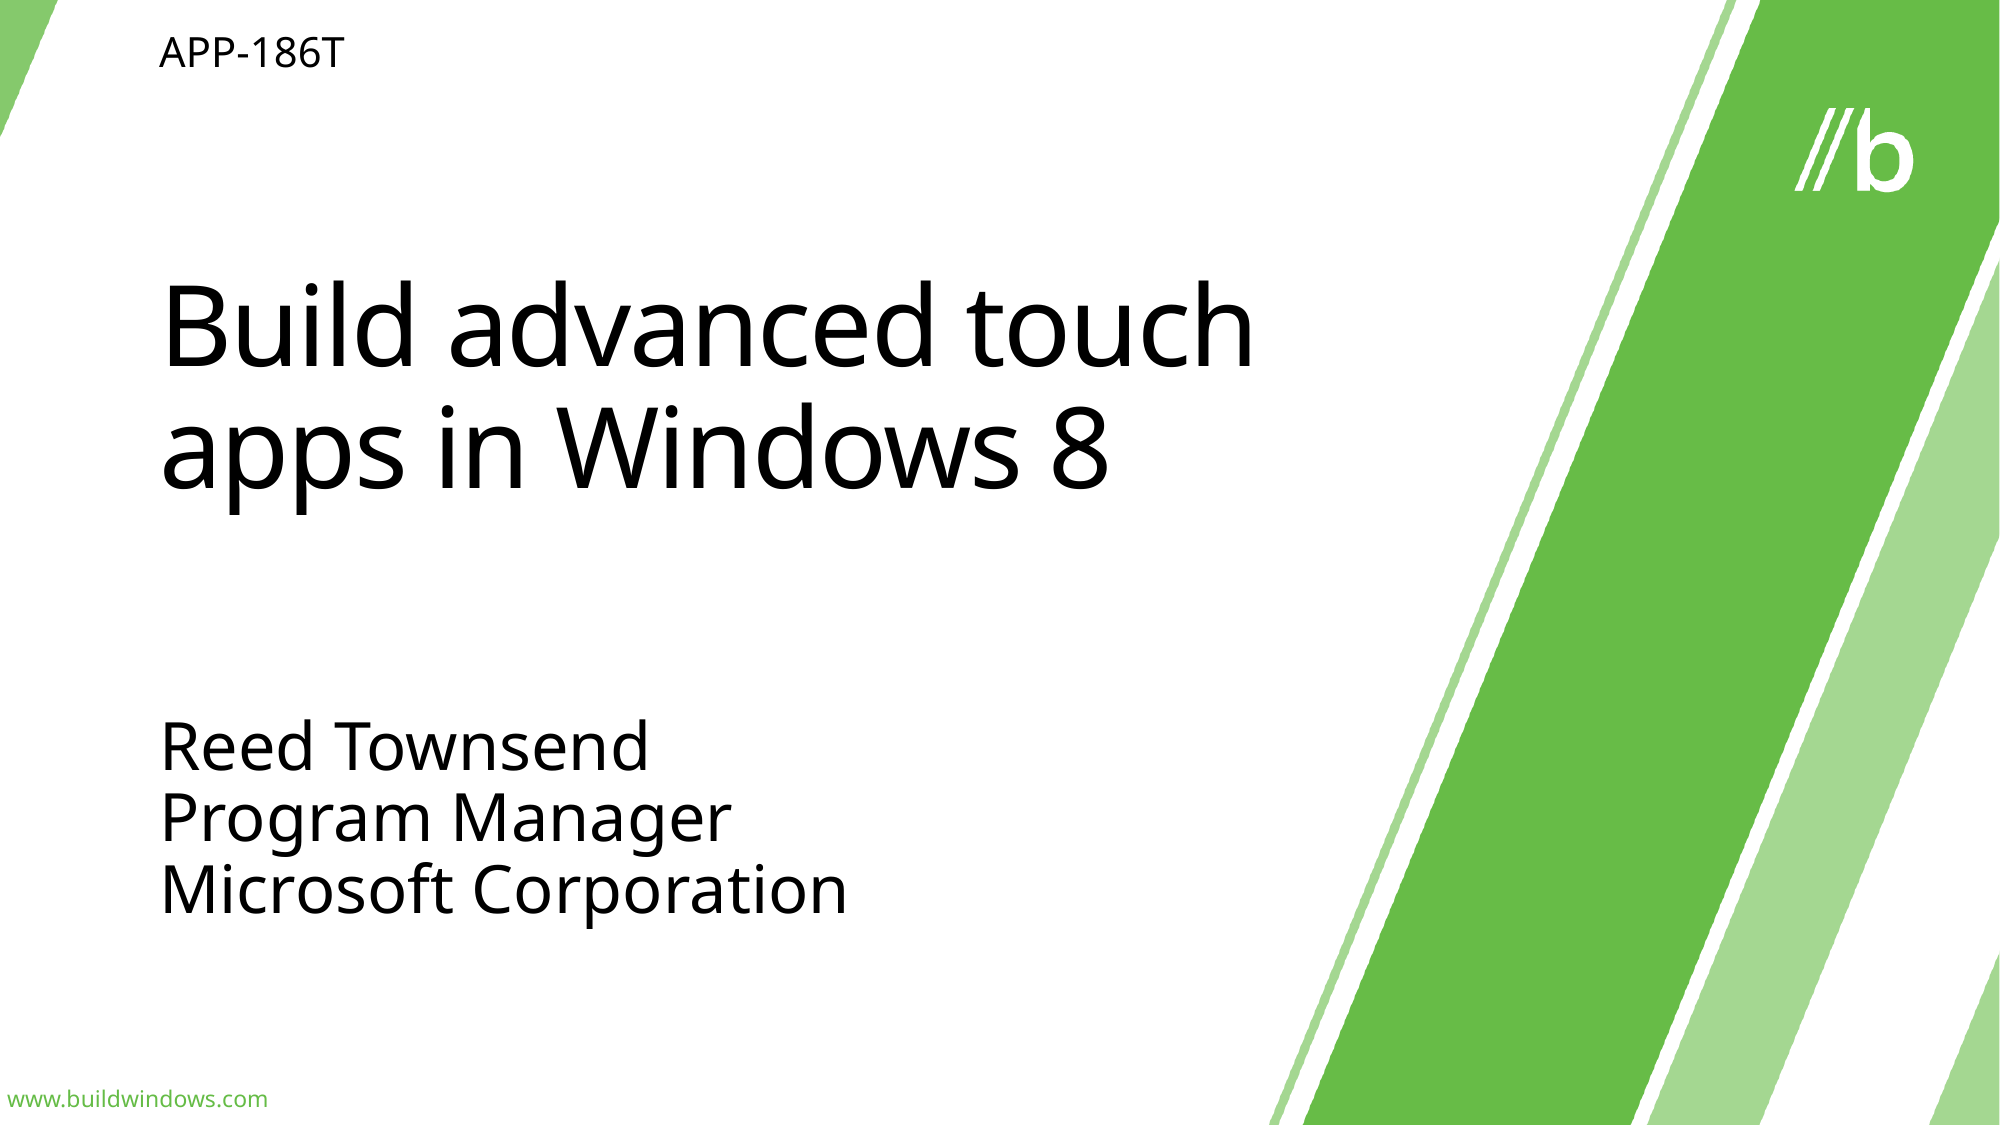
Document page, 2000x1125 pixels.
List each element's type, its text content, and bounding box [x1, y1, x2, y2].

title Build advanced touch apps in Windows 8 [159, 266, 1513, 517]
subtitle Reed Townsend Program Manager Microsoft Corporation [159, 712, 1282, 789]
list APP-186T [159, 31, 578, 77]
picture [0, 0, 2000, 1125]
